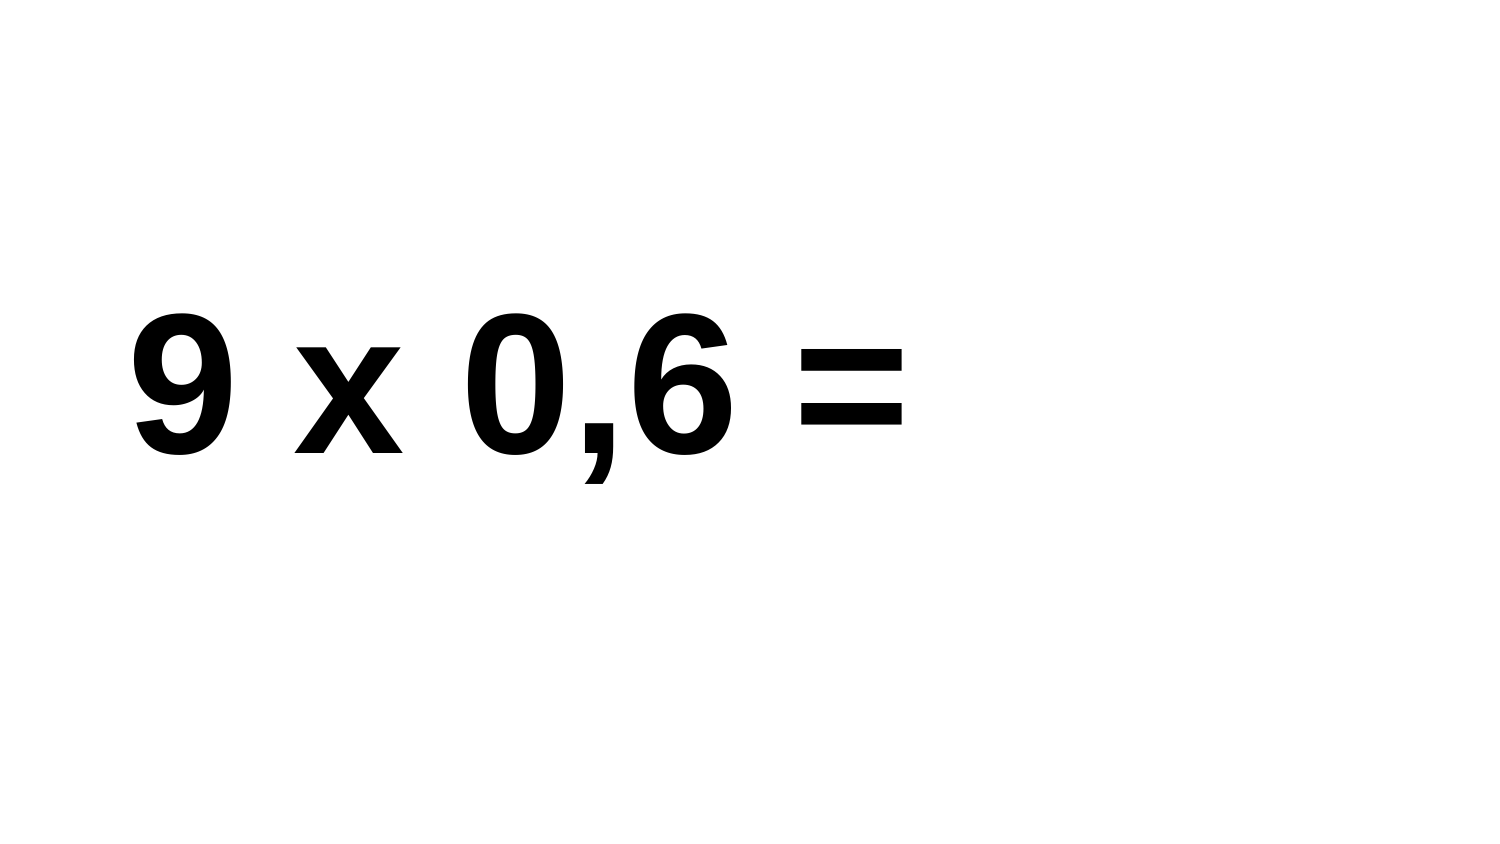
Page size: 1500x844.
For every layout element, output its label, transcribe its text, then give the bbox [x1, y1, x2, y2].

text_box 9 x 0,6 = [112, 318, 1388, 509]
